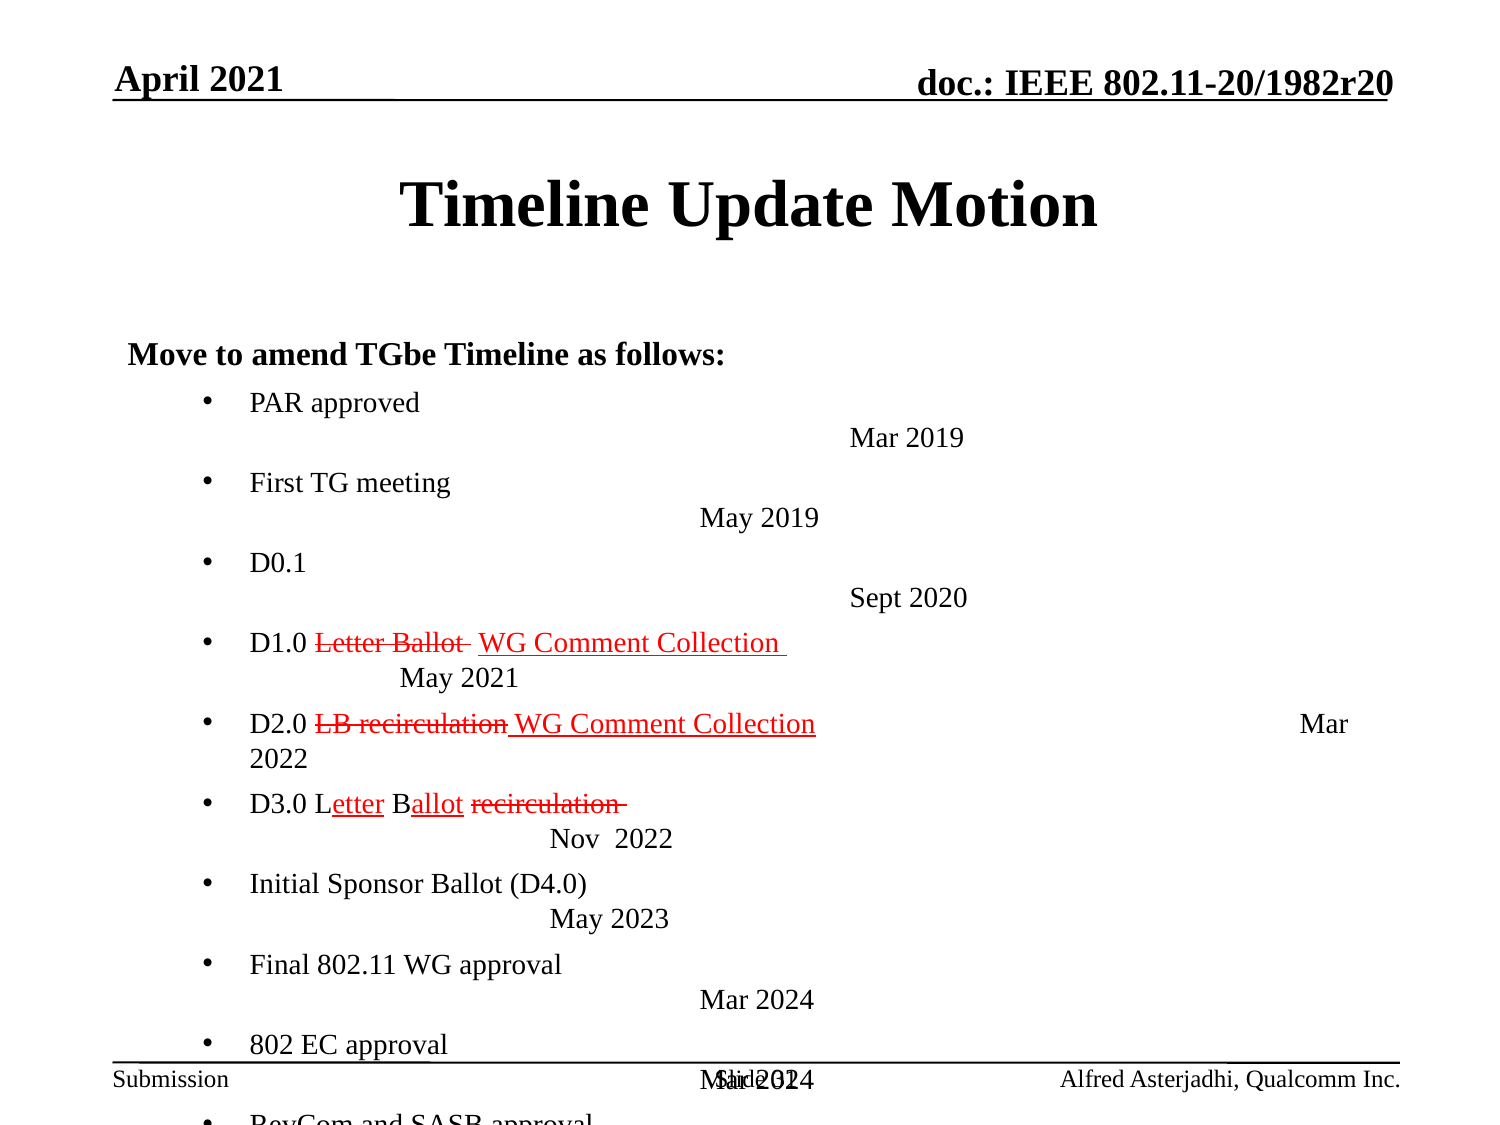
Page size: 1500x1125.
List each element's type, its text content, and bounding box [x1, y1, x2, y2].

title Timeline Update Motion [112, 112, 1388, 288]
footer Alfred Asterjadhi, Qualcomm Inc. [878, 1061, 1402, 1093]
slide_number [114, 54, 423, 100]
slide_number Slide 31 [712, 1061, 800, 1123]
list Move to amend TGbe Timeline as follows: PAR approved Mar 2019 First TG meeting May 2019 D0.1 Sept 2020 D1.0 Letter Ballot WG Comment Collection May 2021 D2.0 LB recirculation WG Comment Collection Mar 2022 D3.0 Letter Ballot recirculation Nov 2022 Initial Sponsor Ballot (D4.0) May 2023 Final 802.11 WG approval Mar 2024 802 EC approval Mar 2024 RevCom and SASB approval May 2024 Move: Bin Tian Second: Matthew Fischer Discussion: Minor discussion on whether motion number is needed. Not necessary. Result: Approved with unanimous consent. [112, 324, 1388, 1063]
